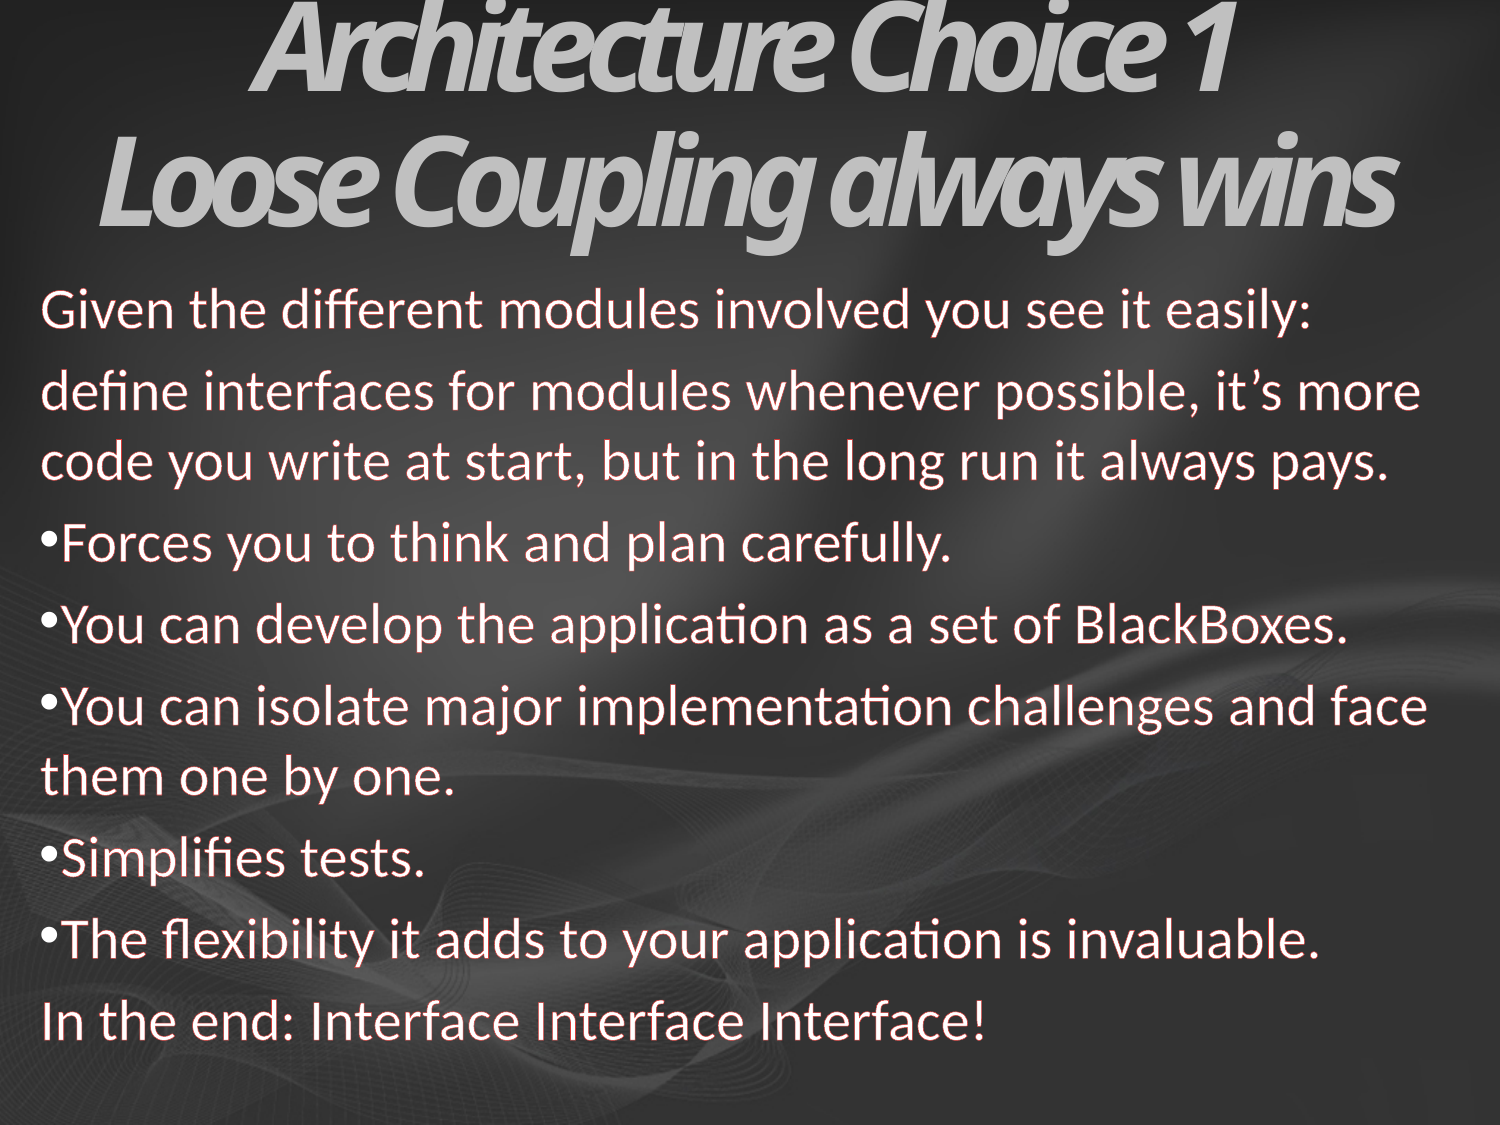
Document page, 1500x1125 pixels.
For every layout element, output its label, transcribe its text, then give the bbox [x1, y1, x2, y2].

picture [0, 0, 1500, 1125]
list Given the different modules involved you see it easily: define interfaces for modules whenever possible, it’s more code you write at start, but in the long run it always pays. Forces you to think and plan carefully. You can develop the application as a set of BlackBoxes. You can isolate major implementation challenges and face them one by one. Simplifies tests. The flexibility it adds to your application is invaluable. In the end: Interface Interface Interface! [24, 262, 1476, 1088]
title Architecture Choice 1 Loose Coupling always wins [24, 37, 1476, 201]
